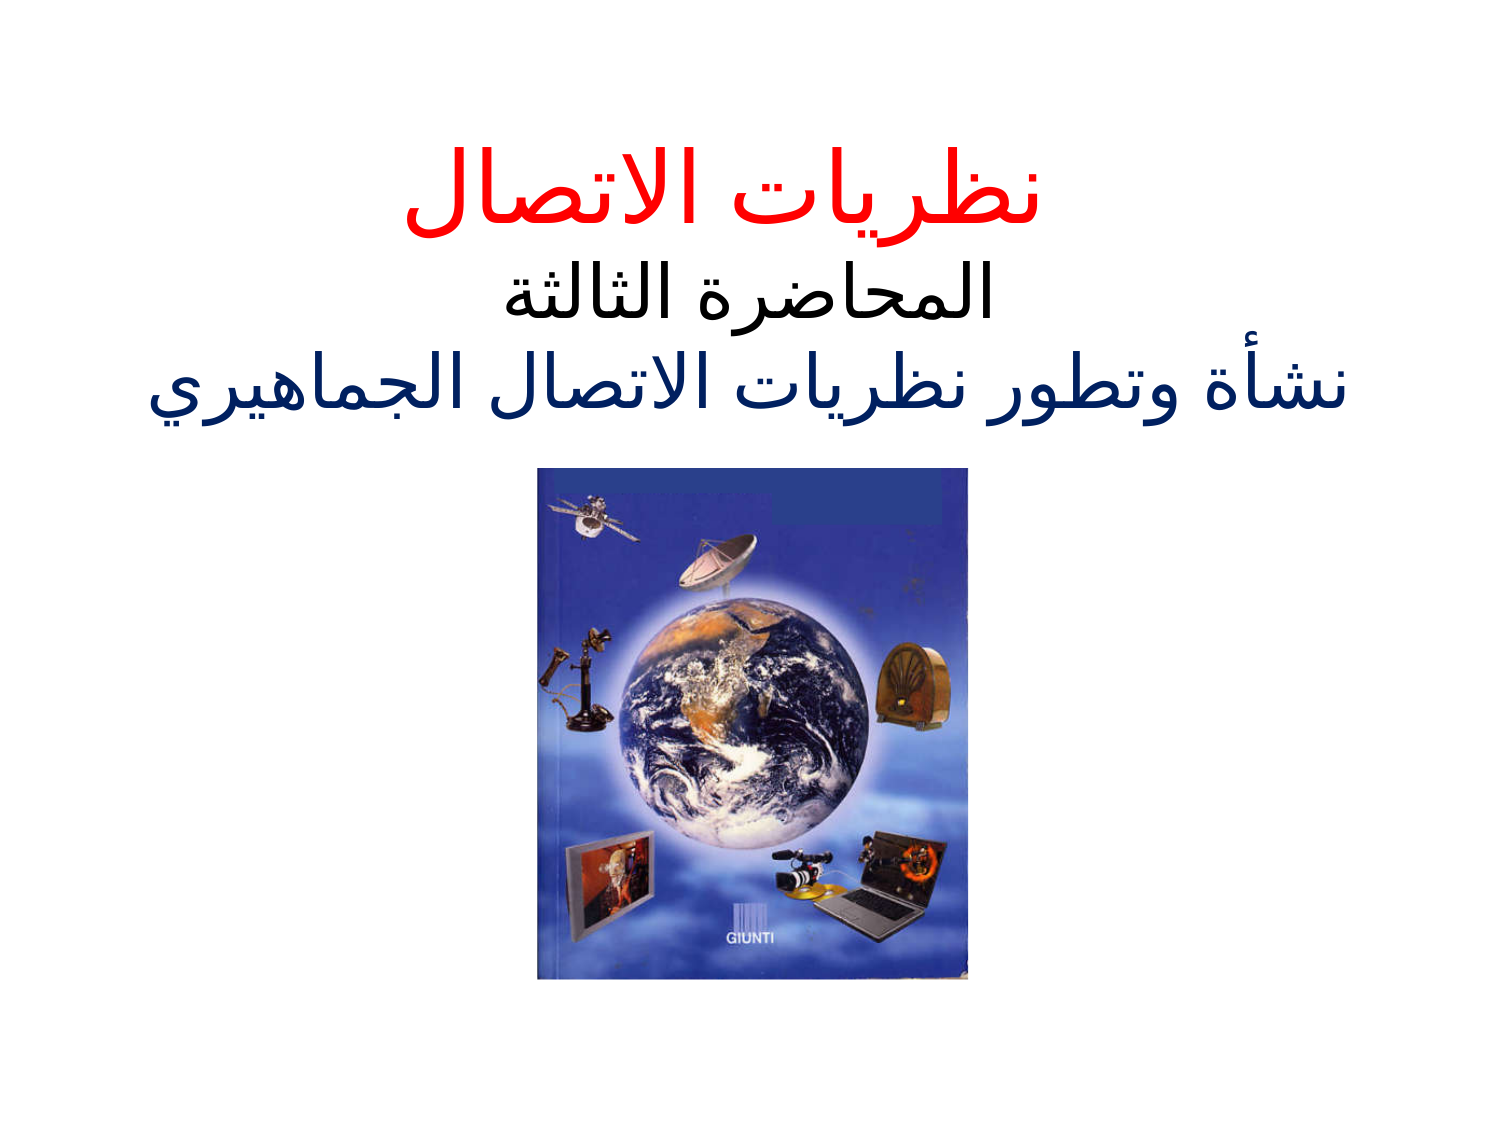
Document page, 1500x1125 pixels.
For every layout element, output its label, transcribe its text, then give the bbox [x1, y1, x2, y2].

picture [537, 467, 1034, 1058]
title نظريات الاتصال المحاضرة الثالثة نشأة وتطور نظريات الاتصال الجماهيري [112, 90, 1388, 457]
